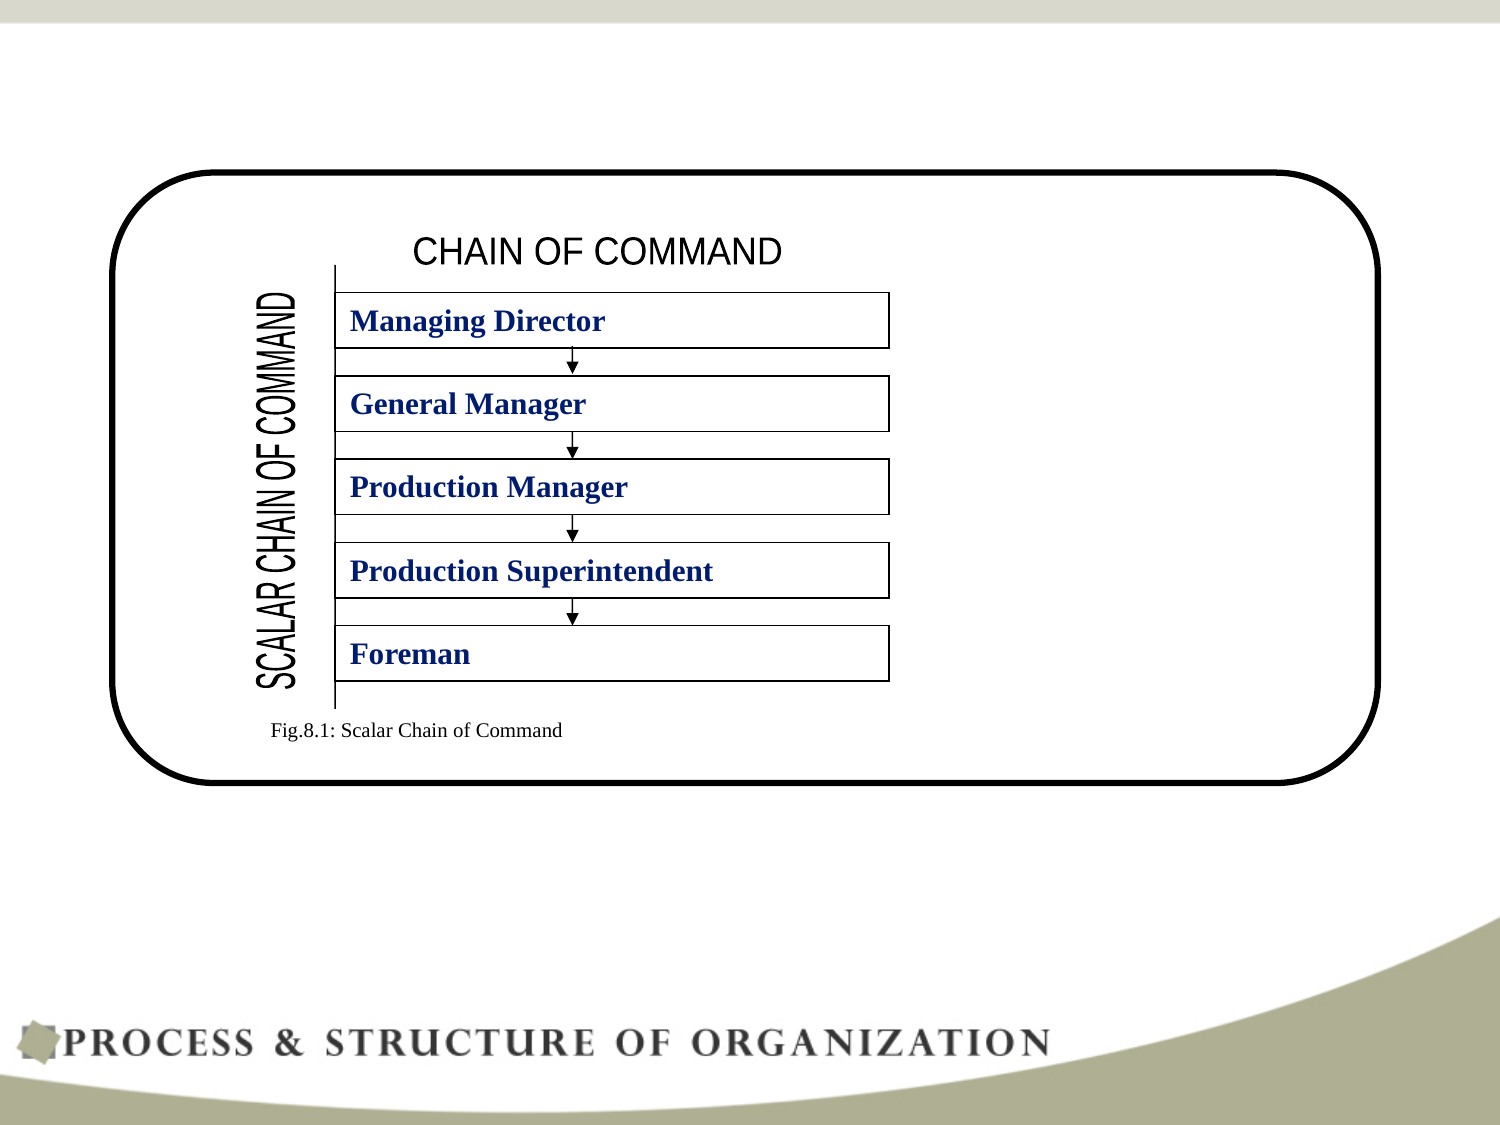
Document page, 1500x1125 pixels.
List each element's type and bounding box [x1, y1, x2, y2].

picture [0, 0, 1500, 1125]
text_box [255, 236, 969, 765]
text_box [112, 172, 1378, 784]
